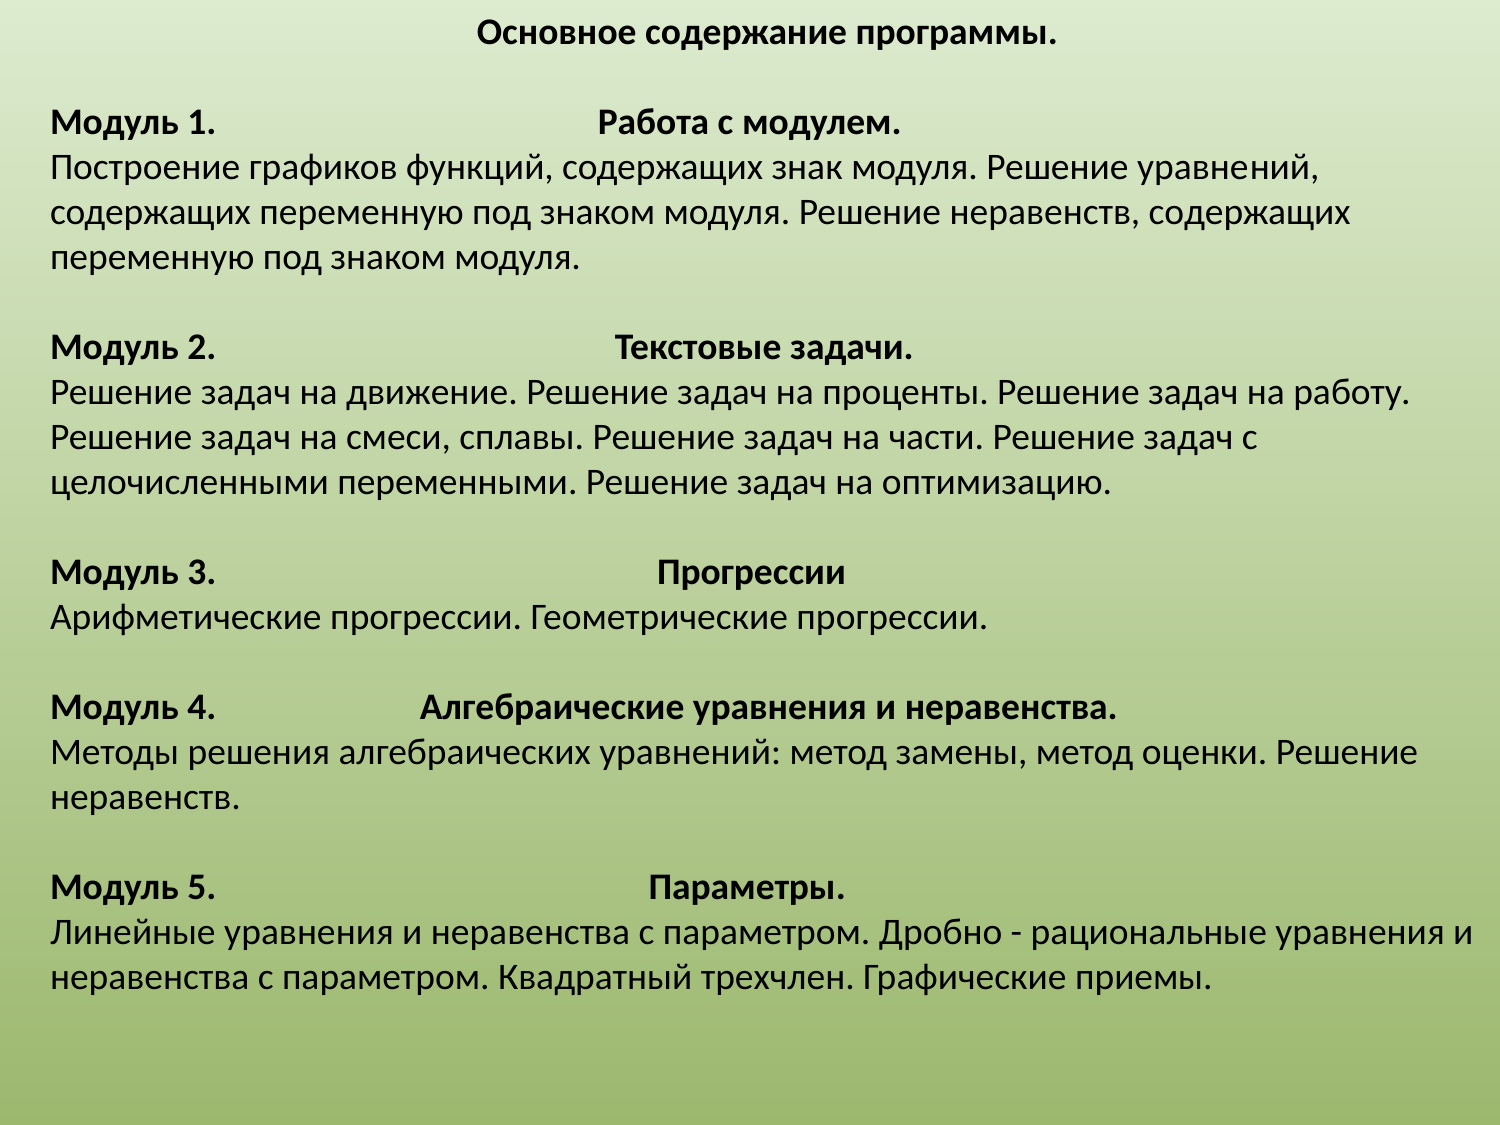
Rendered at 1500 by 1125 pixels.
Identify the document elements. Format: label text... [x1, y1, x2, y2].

text_box Основное содержание программы. Модуль 1. Работа с модулем. Построение графиков функций, содержащих знак модуля. Решение уравне­ний, содержащих переменную под знаком модуля. Решение неравенств, со­держащих переменную под знаком модуля. Модуль 2. Текстовые задачи. Решение задач на движение. Решение задач на проценты. Решение задач на работу. Решение задач на смеси, сплавы. Решение задач на части. Решение задач с целочисленными переменными. Решение задач на оптимизацию. Модуль 3. Прогрессии Арифметические прогрессии. Геометрические прогрессии. Модуль 4. Алгебраические уравнения и неравенства. Методы решения алгебраических уравнений: метод замены, метод оценки. Решение неравенств. Модуль 5. Параметры. Линейные уравнения и неравенства с параметром. Дробно - рациональные уравнения и неравенства с параметром. Квадратный трехчлен. Графические приемы. [35, 0, 1500, 1125]
